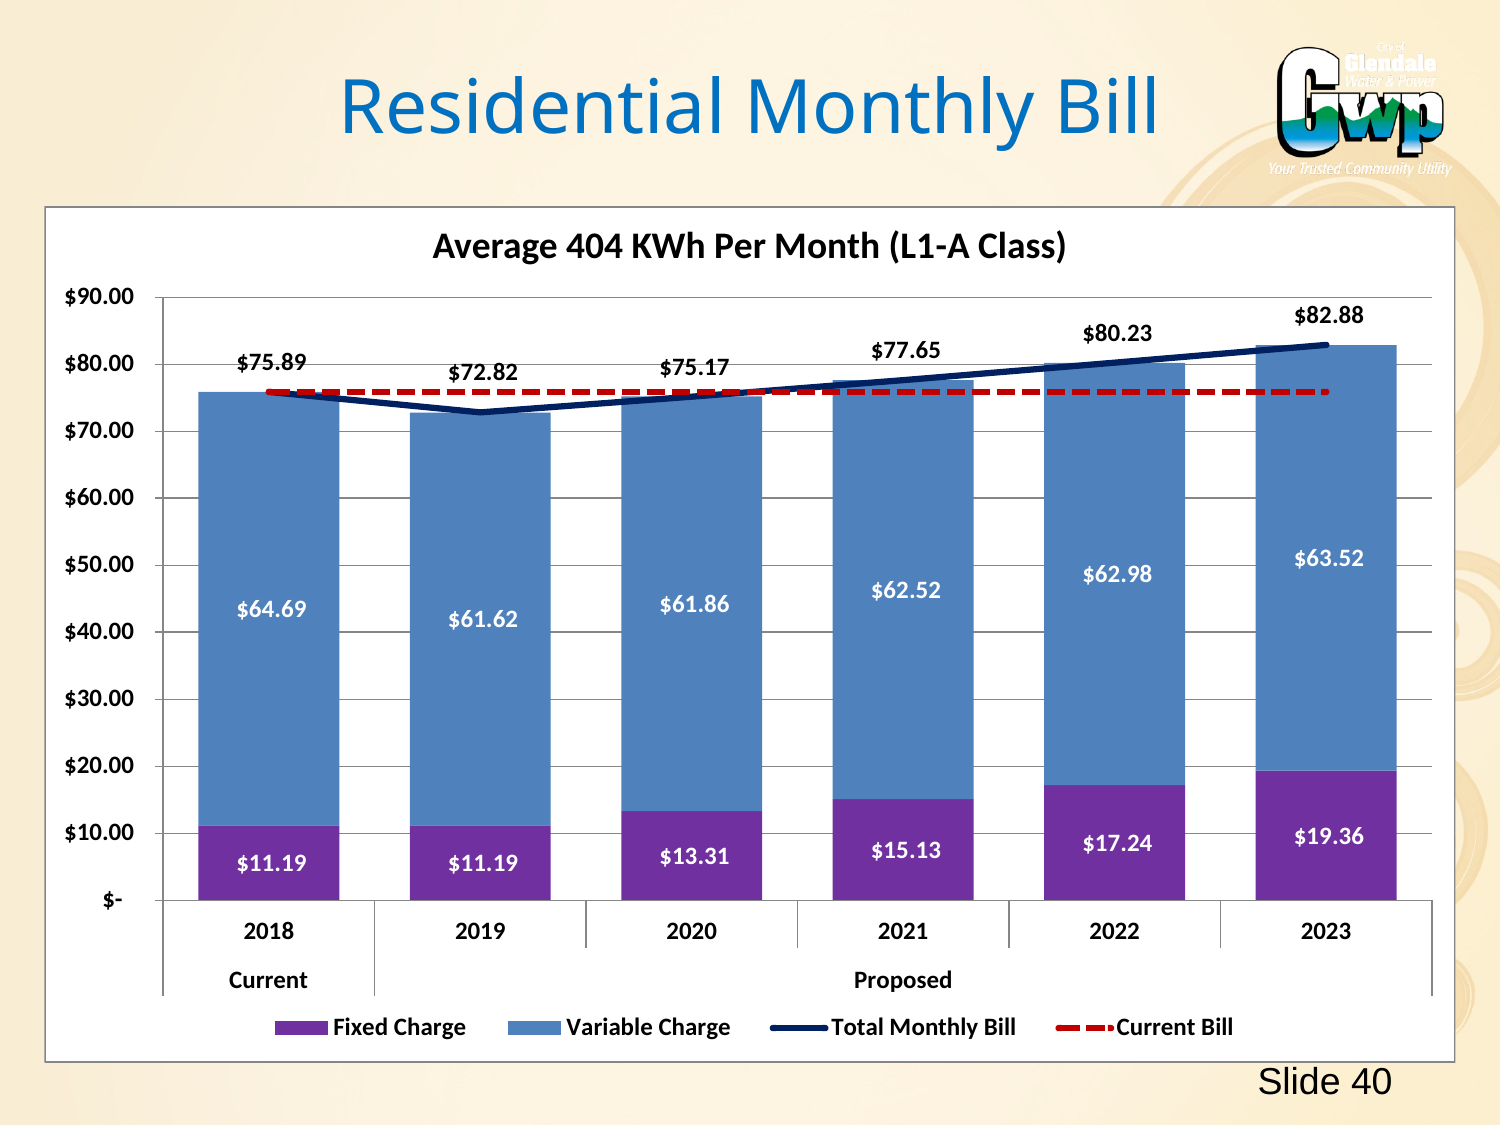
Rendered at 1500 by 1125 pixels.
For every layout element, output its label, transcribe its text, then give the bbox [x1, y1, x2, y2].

text_box Slide 40 [1149, 1049, 1500, 1125]
picture [0, 0, 1500, 1125]
title Residential Monthly Bill [75, 37, 1425, 171]
